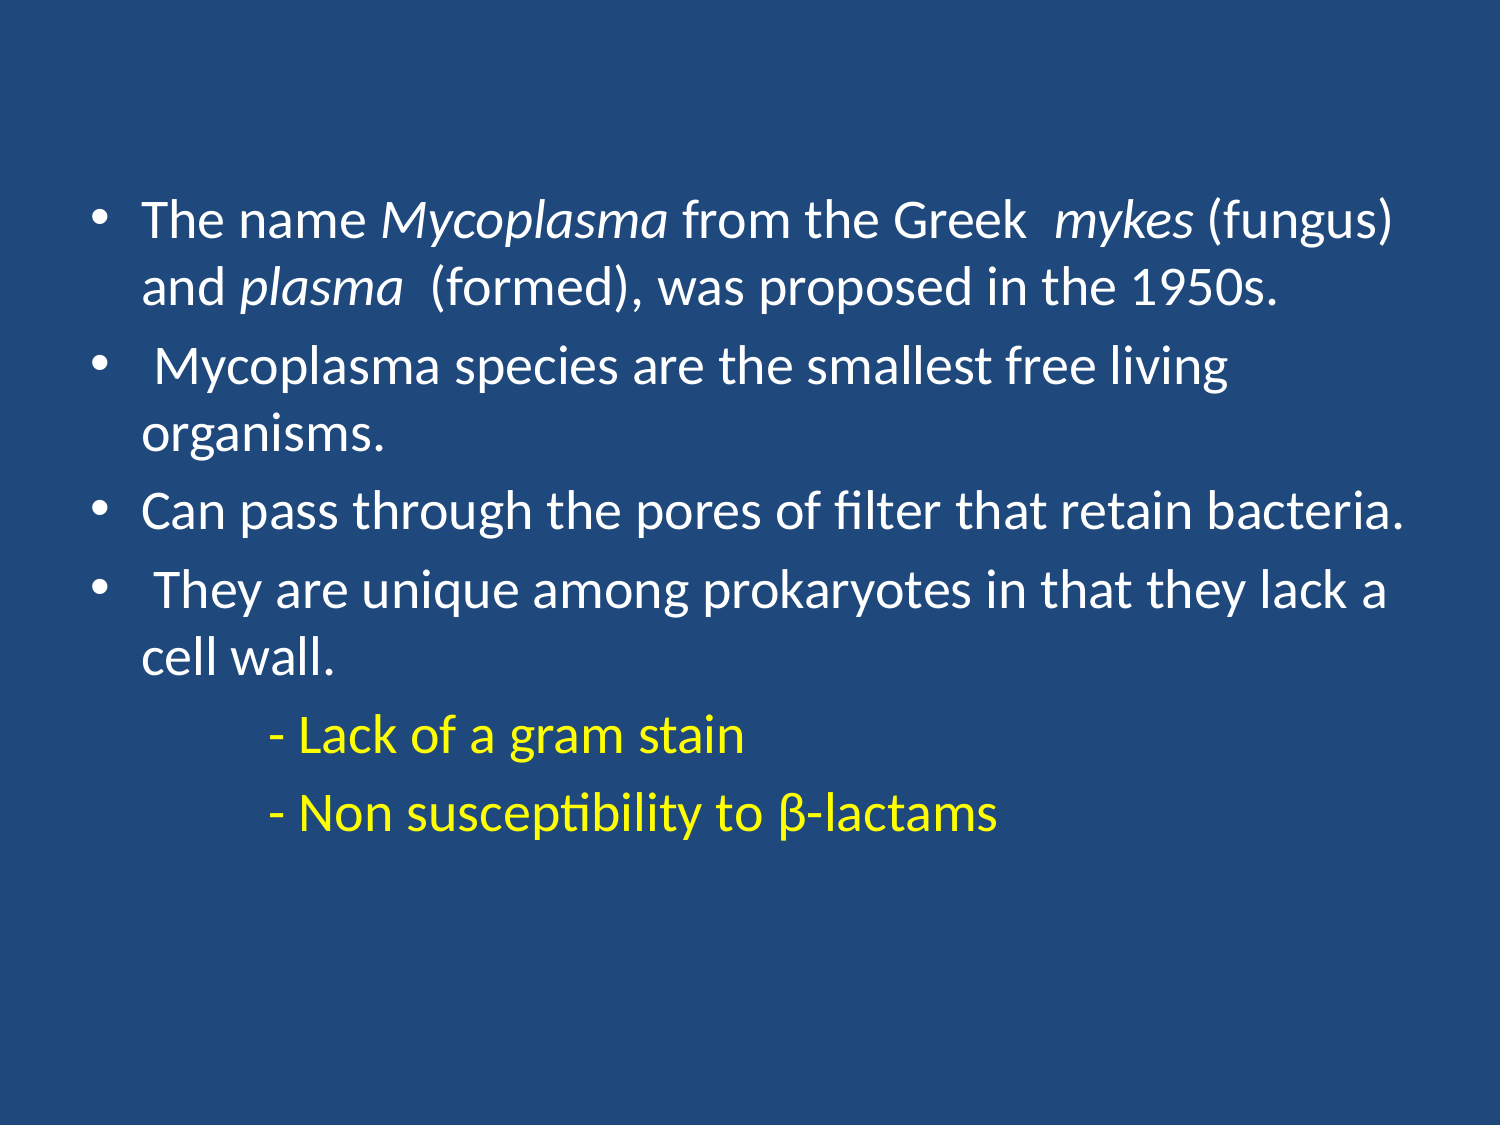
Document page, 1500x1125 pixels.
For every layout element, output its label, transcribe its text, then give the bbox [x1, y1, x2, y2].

list The name Mycoplasma from the Greek mykes (fungus) and plasma (formed), was proposed in the 1950s. Mycoplasma species are the smallest free living organisms. Can pass through the pores of filter that retain bacteria. They are unique among prokaryotes in that they lack a cell wall. - Lack of a gram stain - Non susceptibility to β-lactams [75, 174, 1425, 988]
